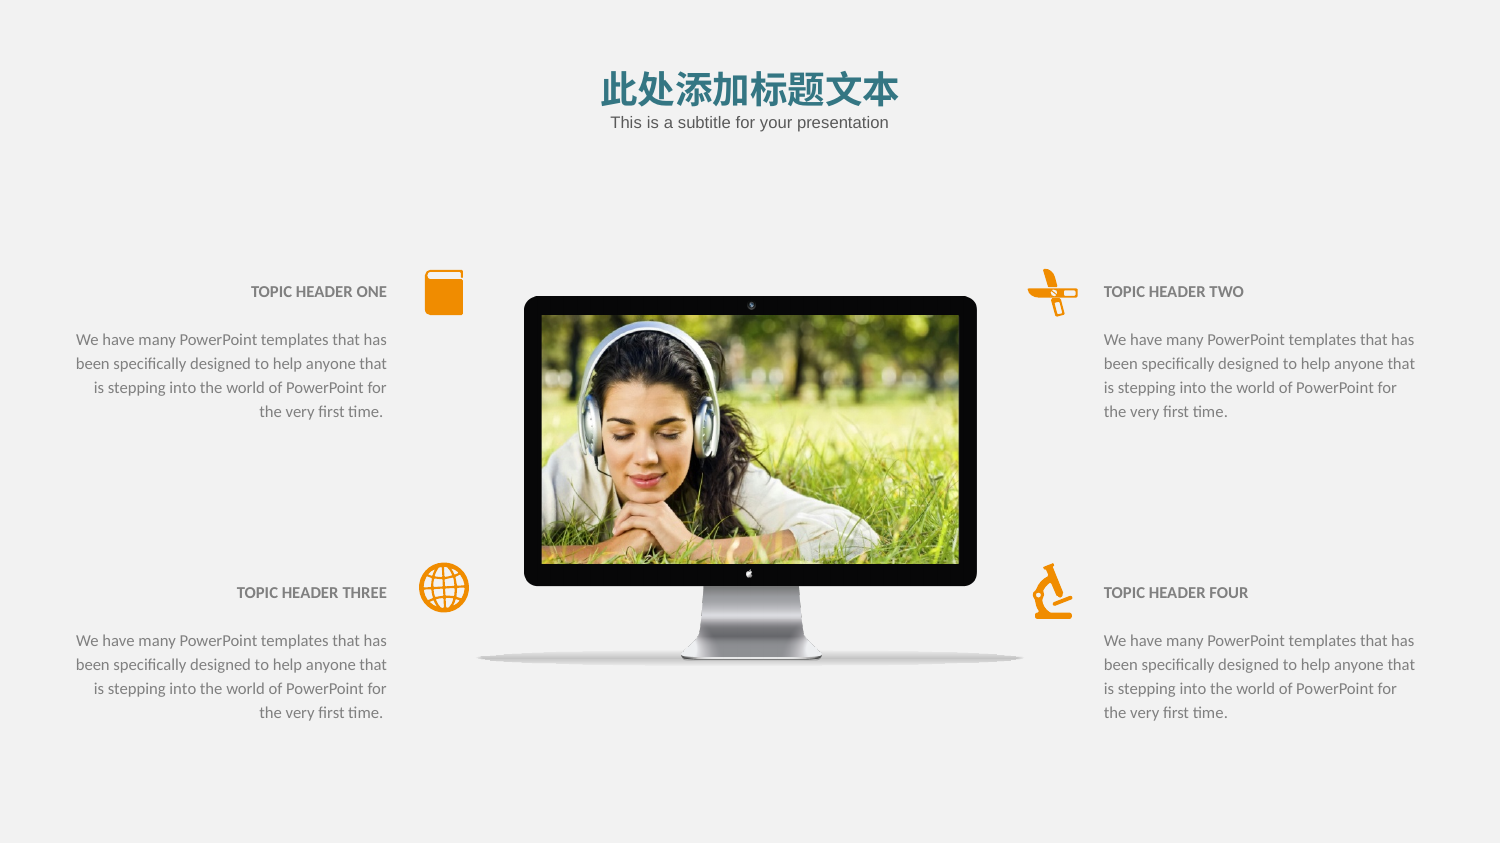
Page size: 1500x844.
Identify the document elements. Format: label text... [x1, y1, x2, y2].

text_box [1027, 267, 1078, 317]
text_box [419, 562, 469, 613]
text_box 此处添加标题文本 [567, 58, 933, 119]
text_box [424, 269, 463, 316]
text_box [1032, 563, 1073, 619]
text_box TOPIC HEADER TWO We have many PowerPoint templates that has been specifically designed to help anyone that is stepping into the world of PowerPoint for the very first time. [1103, 277, 1423, 421]
text_box TOPIC HEADER ONE We have many PowerPoint templates that has been specifically designed to help anyone that is stepping into the world of PowerPoint for the very first time. [68, 277, 388, 421]
text_box TOPIC HEADER THREE We have many PowerPoint templates that has been specifically designed to help anyone that is stepping into the world of PowerPoint for the very first time. [68, 578, 388, 722]
text_box TOPIC HEADER FOUR We have many PowerPoint templates that has been specifically designed to help anyone that is stepping into the world of PowerPoint for the very first time. [1103, 578, 1423, 722]
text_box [475, 296, 1025, 667]
text_box This is a subtitle for your presentation [602, 112, 898, 133]
